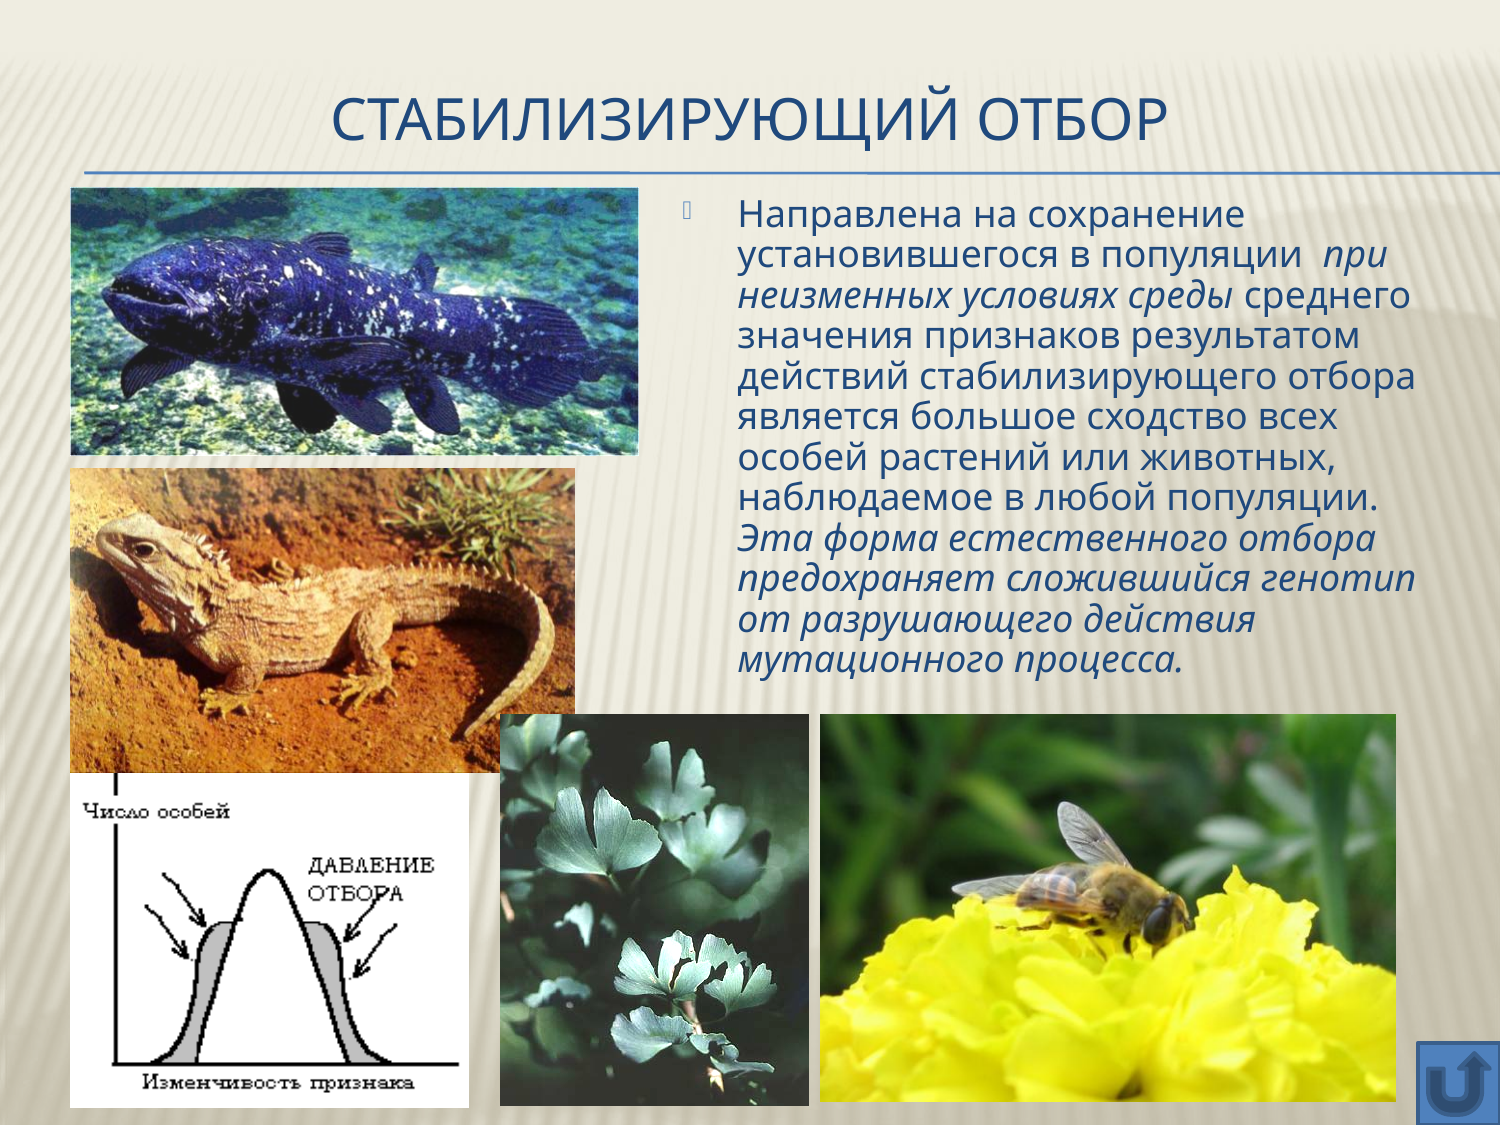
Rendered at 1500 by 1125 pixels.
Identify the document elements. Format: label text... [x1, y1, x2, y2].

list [500, 714, 809, 1106]
picture [69, 468, 575, 773]
picture [819, 714, 1396, 1102]
title Стабилизирующий отбор [35, 23, 1465, 211]
picture [70, 779, 470, 1109]
list Направлена на сохранение установившегося в популяции при неизменных условиях среды среднего значения признаков результатом действий стабилизирующего отбора является большое сходство всех особей растений или животных, наблюдаемое в любой популяции. Эта форма естественного отбора предохраняет сложившийся генотип от разрушающего действия мутационного процесса. [667, 187, 1442, 704]
text_box [1416, 1041, 1500, 1125]
picture [69, 187, 640, 456]
